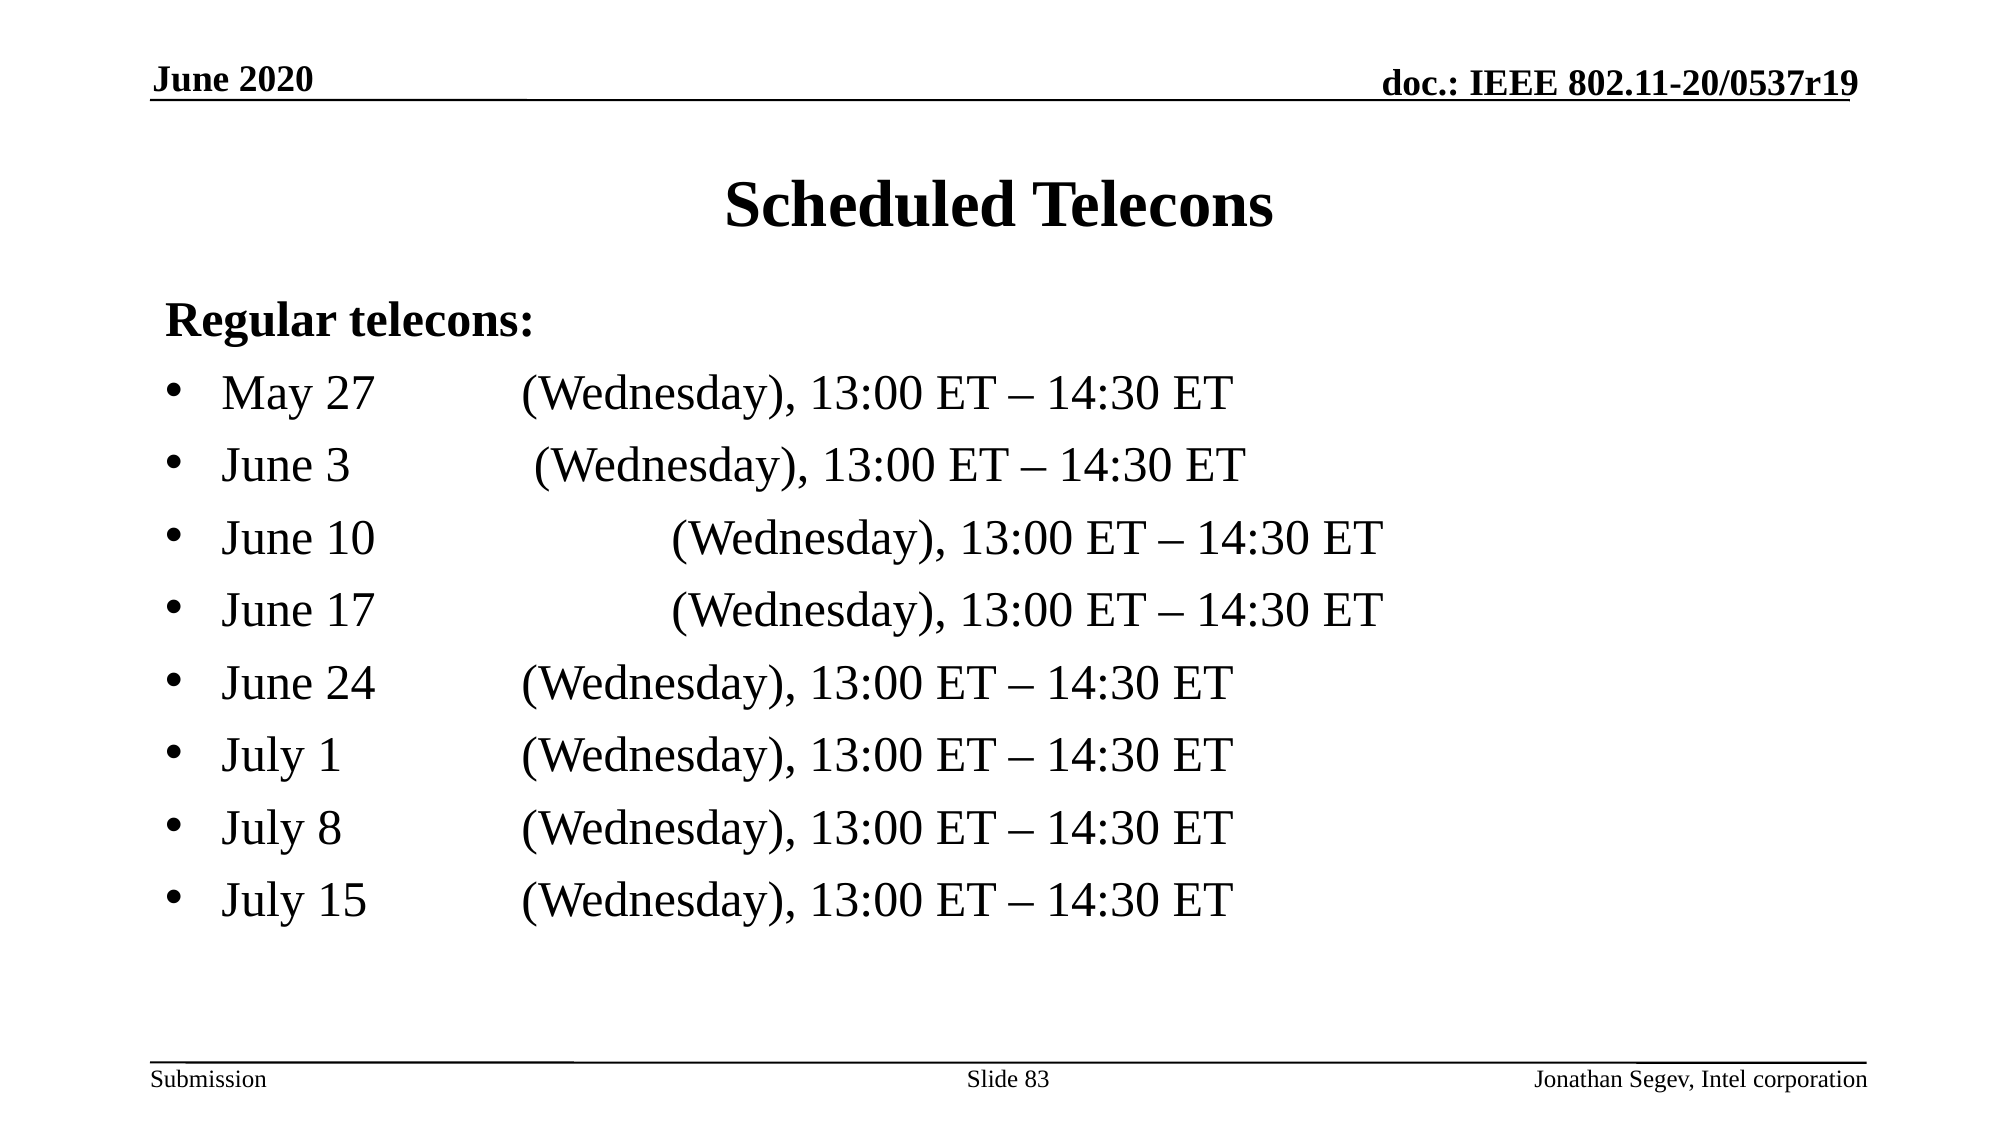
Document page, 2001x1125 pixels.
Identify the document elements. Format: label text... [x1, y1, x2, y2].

slide_number Slide 83 [950, 1061, 1067, 1123]
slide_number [152, 54, 563, 100]
list Regular telecons: May 27 (Wednesday), 13:00 ET – 14:30 ET June 3 (Wednesday), 13:00 ET – 14:30 ET June 10 (Wednesday), 13:00 ET – 14:30 ET June 17 (Wednesday), 13:00 ET – 14:30 ET June 24 (Wednesday), 13:00 ET – 14:30 ET July 1 (Wednesday), 13:00 ET – 14:30 ET July 8 (Wednesday), 13:00 ET – 14:30 ET July 15 (Wednesday), 13:00 ET – 14:30 ET [149, 278, 1850, 670]
title Scheduled Telecons [149, 112, 1850, 278]
footer Jonathan Segev, Intel corporation [1171, 1061, 1869, 1093]
